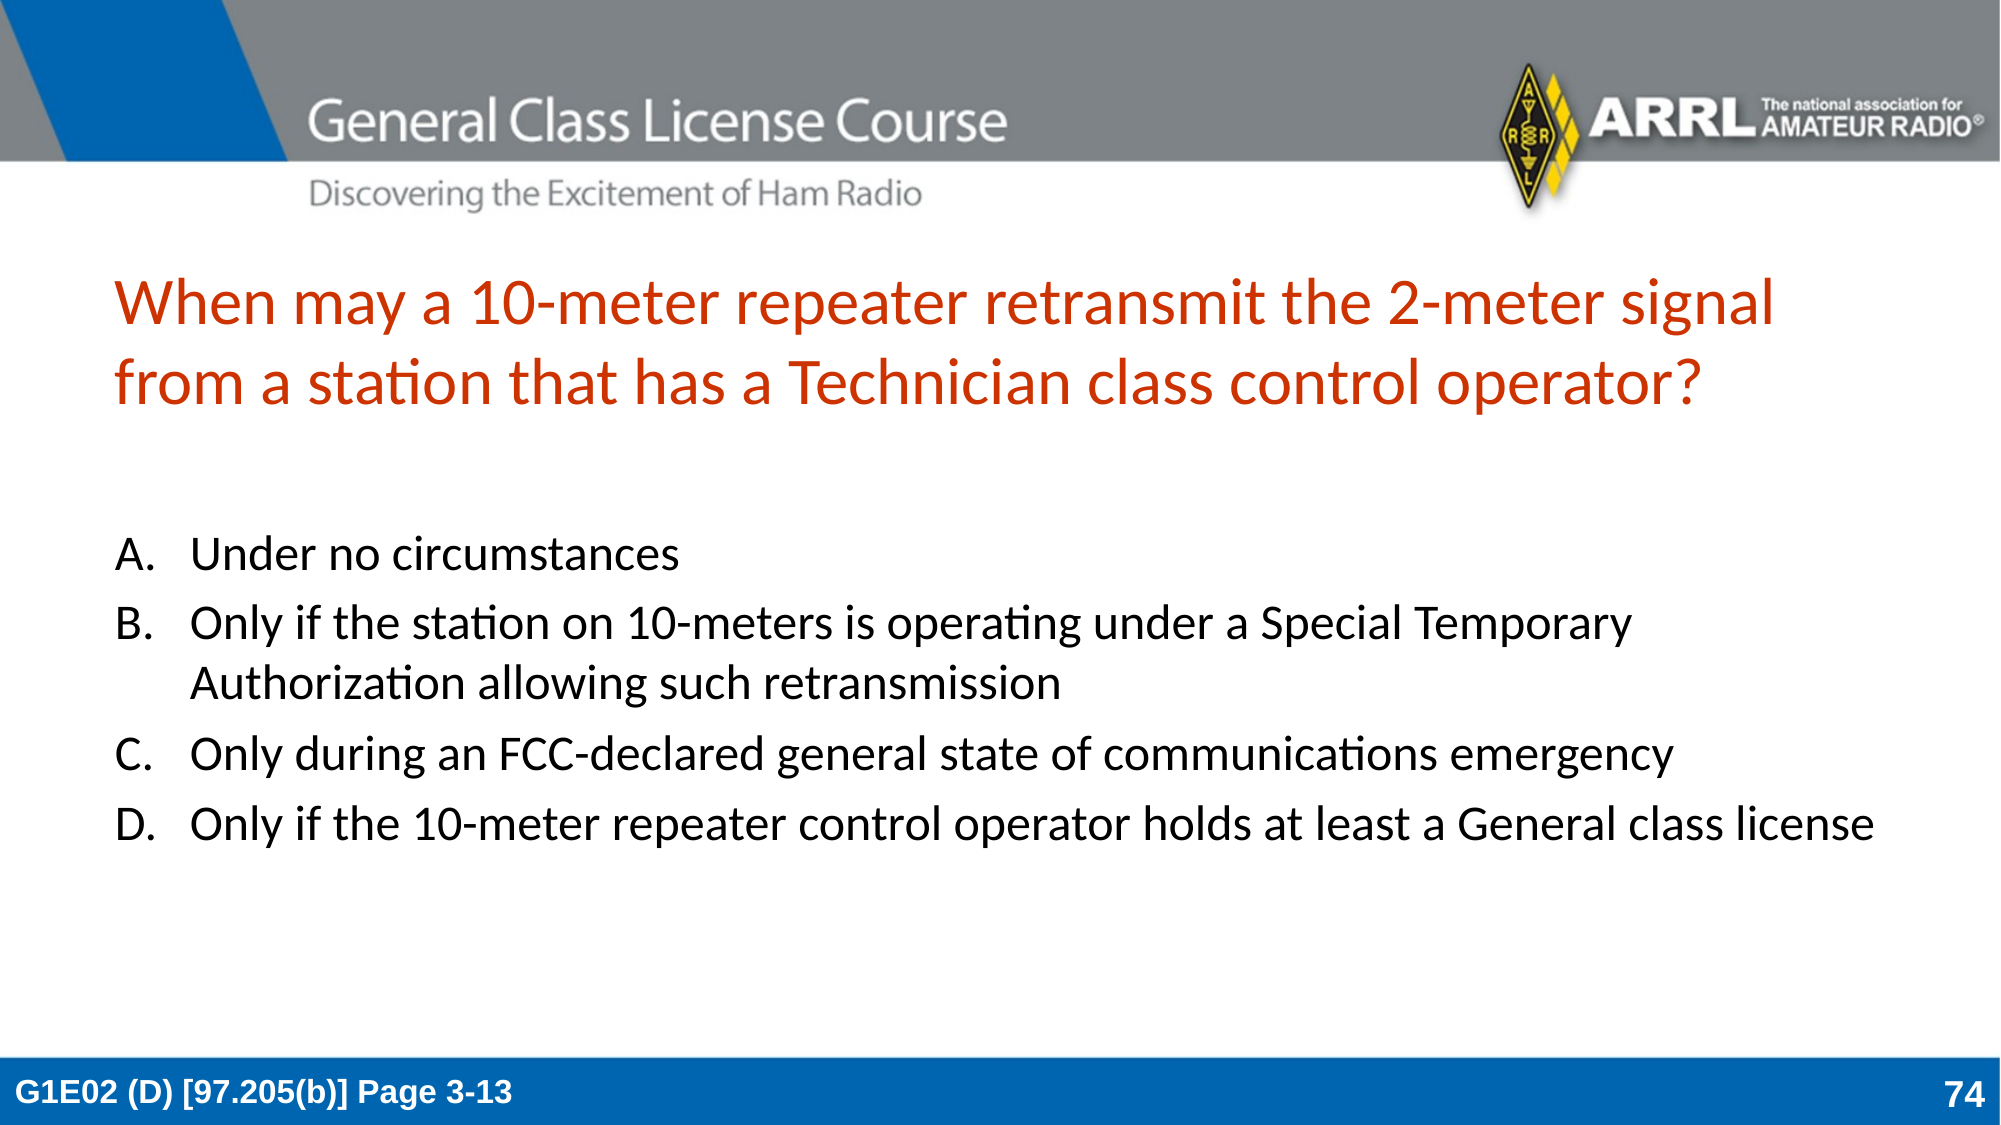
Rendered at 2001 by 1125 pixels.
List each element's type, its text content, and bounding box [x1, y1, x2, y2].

title When may a 10-meter repeater retransmit the 2-meter signal from a station that has a Technician class control operator? [99, 249, 1900, 388]
text_box G1E02 (D) [97.205(b)] Page 3-13 [0, 1062, 1313, 1118]
text_box 74 [1875, 1062, 2000, 1123]
list Under no circumstances Only if the station on 10-meters is operating under a Special Temporary Authorization allowing such retransmission Only during an FCC-declared general state of communications emergency Only if the 10-meter repeater control operator holds at least a General class license [99, 512, 1900, 1005]
picture [0, 0, 2001, 1125]
